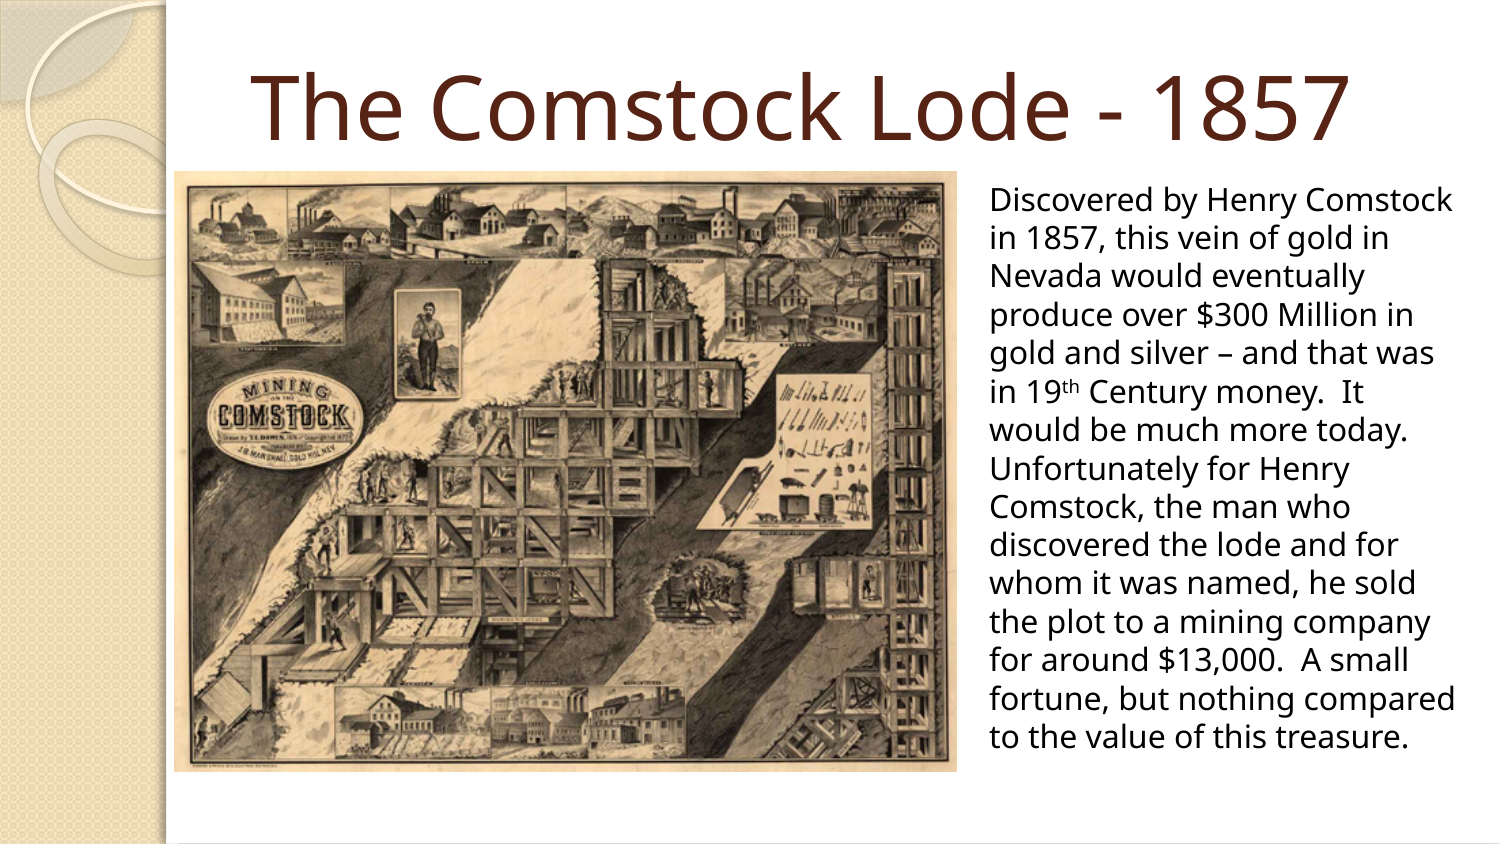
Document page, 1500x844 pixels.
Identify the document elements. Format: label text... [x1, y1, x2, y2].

list Discovered by Henry Comstock in 1857, this vein of gold in Nevada would eventually produce over $300 Million in gold and silver – and that was in 19th Century money. It would be much more today. Unfortunately for Henry Comstock, the man who discovered the lode and for whom it was named, he sold the plot to a mining company for around $13,000. A small fortune, but nothing compared to the value of this treasure. [962, 171, 1475, 785]
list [174, 171, 958, 772]
title The Comstock Lode - 1857 [235, 33, 1466, 172]
